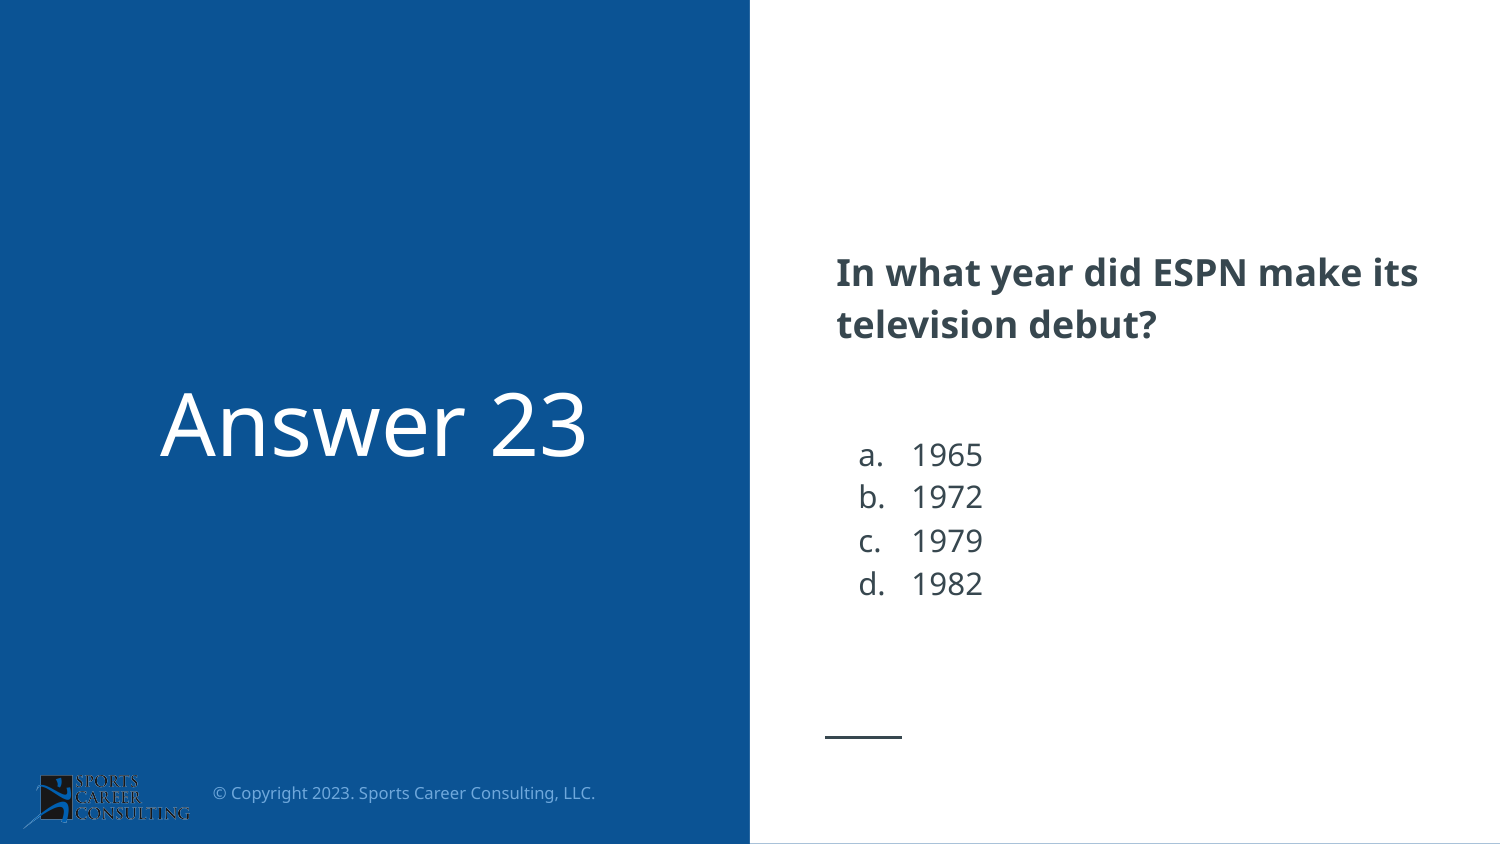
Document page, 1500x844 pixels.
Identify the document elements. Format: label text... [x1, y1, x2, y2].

title Answer 23 [43, 298, 708, 546]
text_box © Copyright 2023. Sports Career Consulting, LLC. [197, 767, 750, 838]
list In what year did ESPN make its television debut? 1965 1972 1979 1982 [821, 118, 1466, 725]
picture [22, 774, 190, 829]
